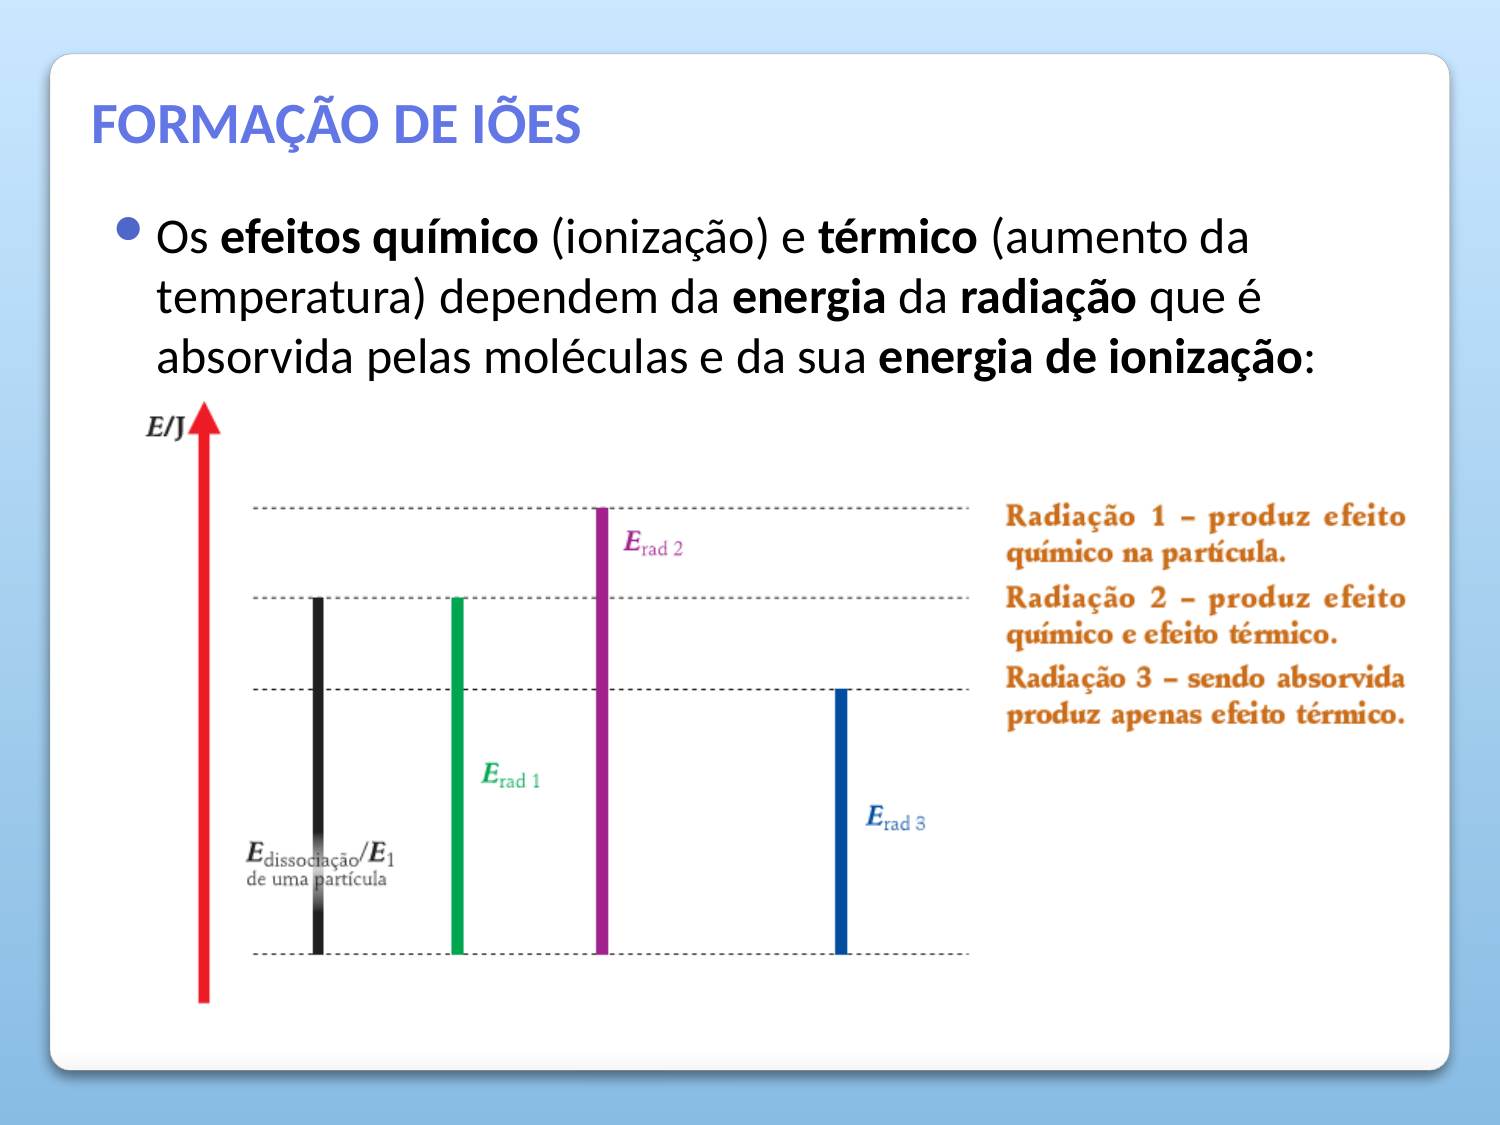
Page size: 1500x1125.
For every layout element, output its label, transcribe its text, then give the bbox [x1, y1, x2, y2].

text_box Os efeitos químico (ionização) e térmico (aumento da temperatura) dependem da energia da radiação que é absorvida pelas moléculas e da sua energia de ionização: [98, 196, 1424, 1017]
text_box FORMAÇÃO DE IÕES [76, 78, 1412, 173]
picture [135, 396, 983, 1020]
picture [985, 479, 1424, 746]
